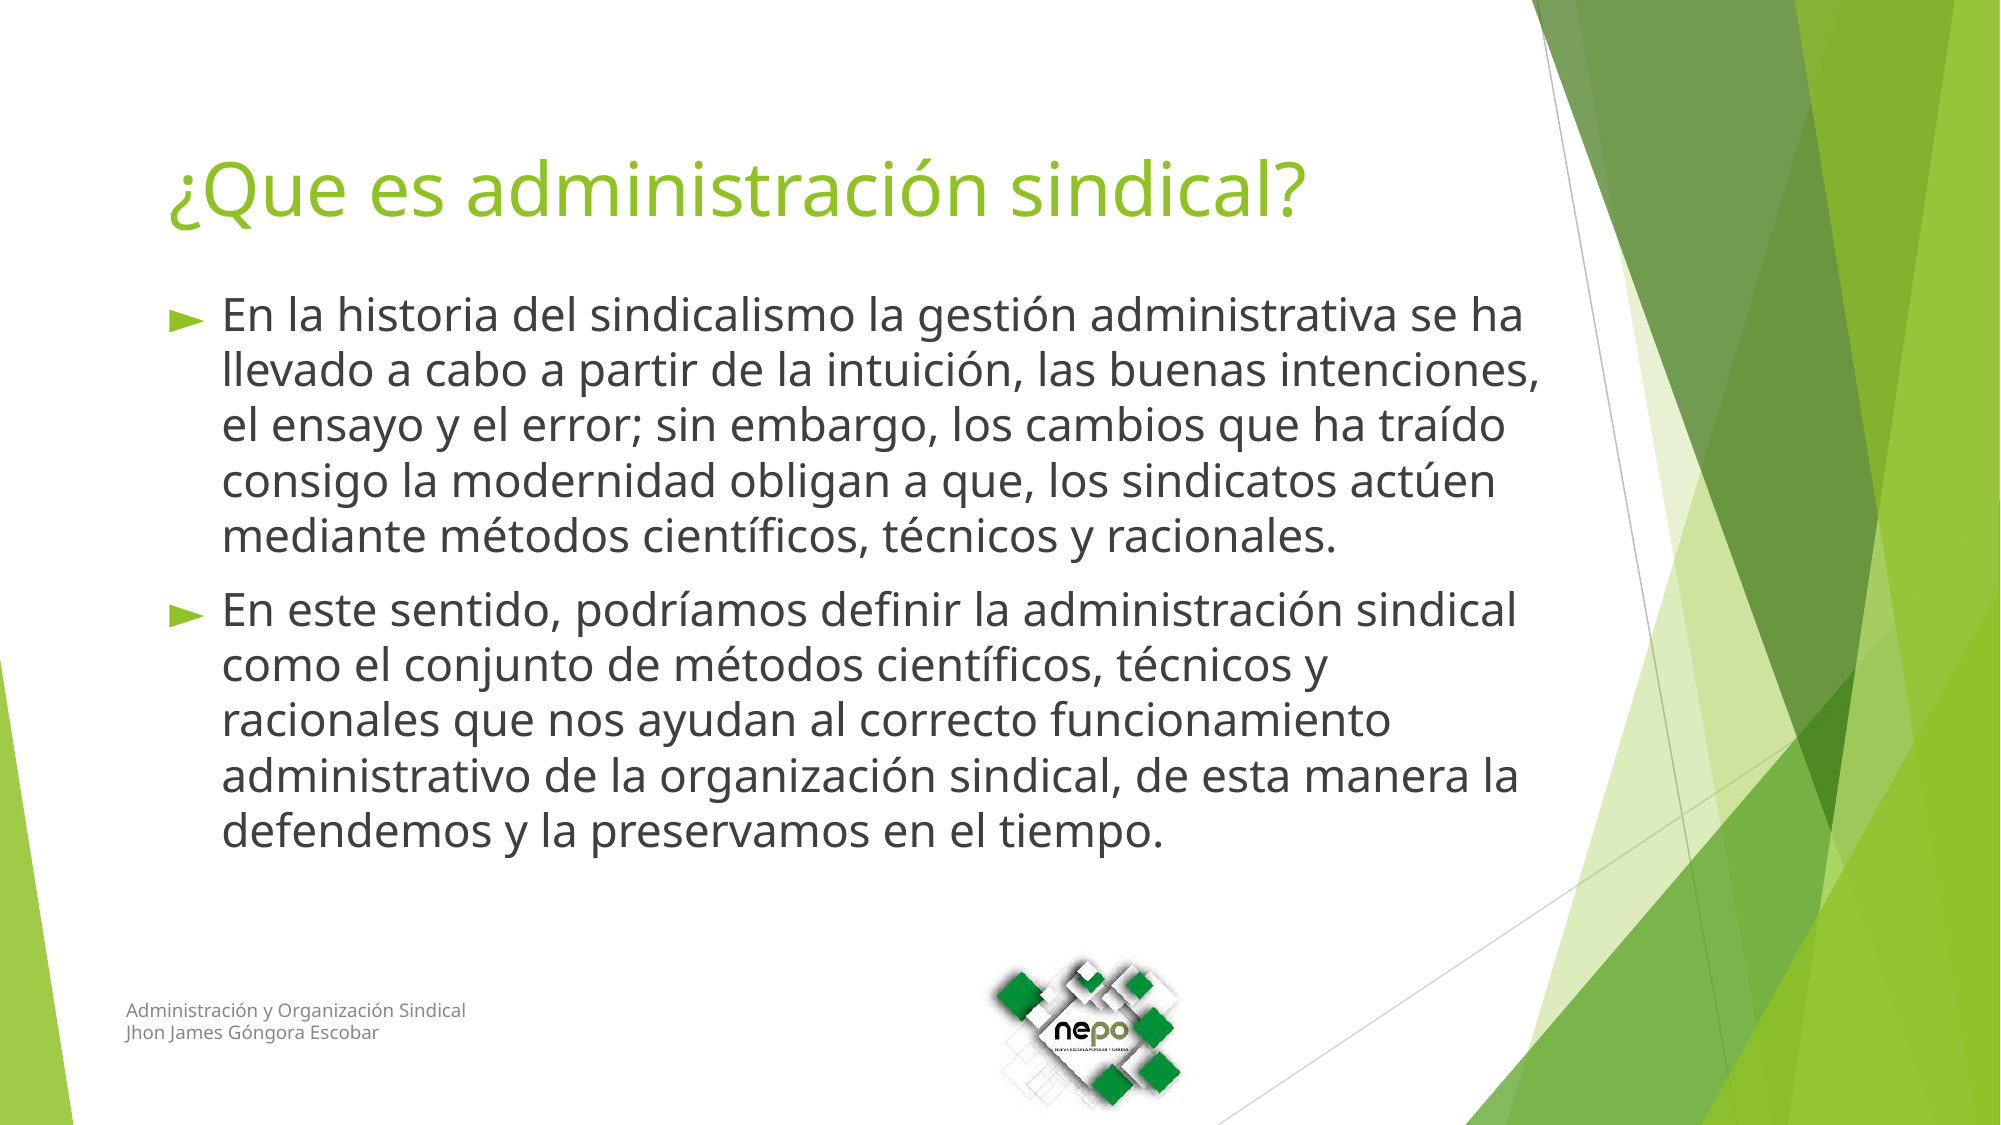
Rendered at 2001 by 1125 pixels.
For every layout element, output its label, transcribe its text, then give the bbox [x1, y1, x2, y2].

picture [977, 946, 1193, 1124]
footer Administración y Organización Sindical Jhon James Góngora Escobar [111, 991, 972, 1051]
title ¿Que es administración sindical? [154, 133, 1617, 344]
list En la historia del sindicalismo la gestión administrativa se ha llevado a cabo a partir de la intuición, las buenas intenciones, el ensayo y el error; sin embargo, los cambios que ha traído consigo la modernidad obligan a que, los sindicatos actúen mediante métodos científicos, técnicos y racionales. En este sentido, podríamos definir la administración sindical como el conjunto de métodos científicos, técnicos y racionales que nos ayudan al correcto funcionamiento administrativo de la organización sindical, de esta manera la defendemos y la preservamos en el tiempo. [154, 278, 1565, 915]
